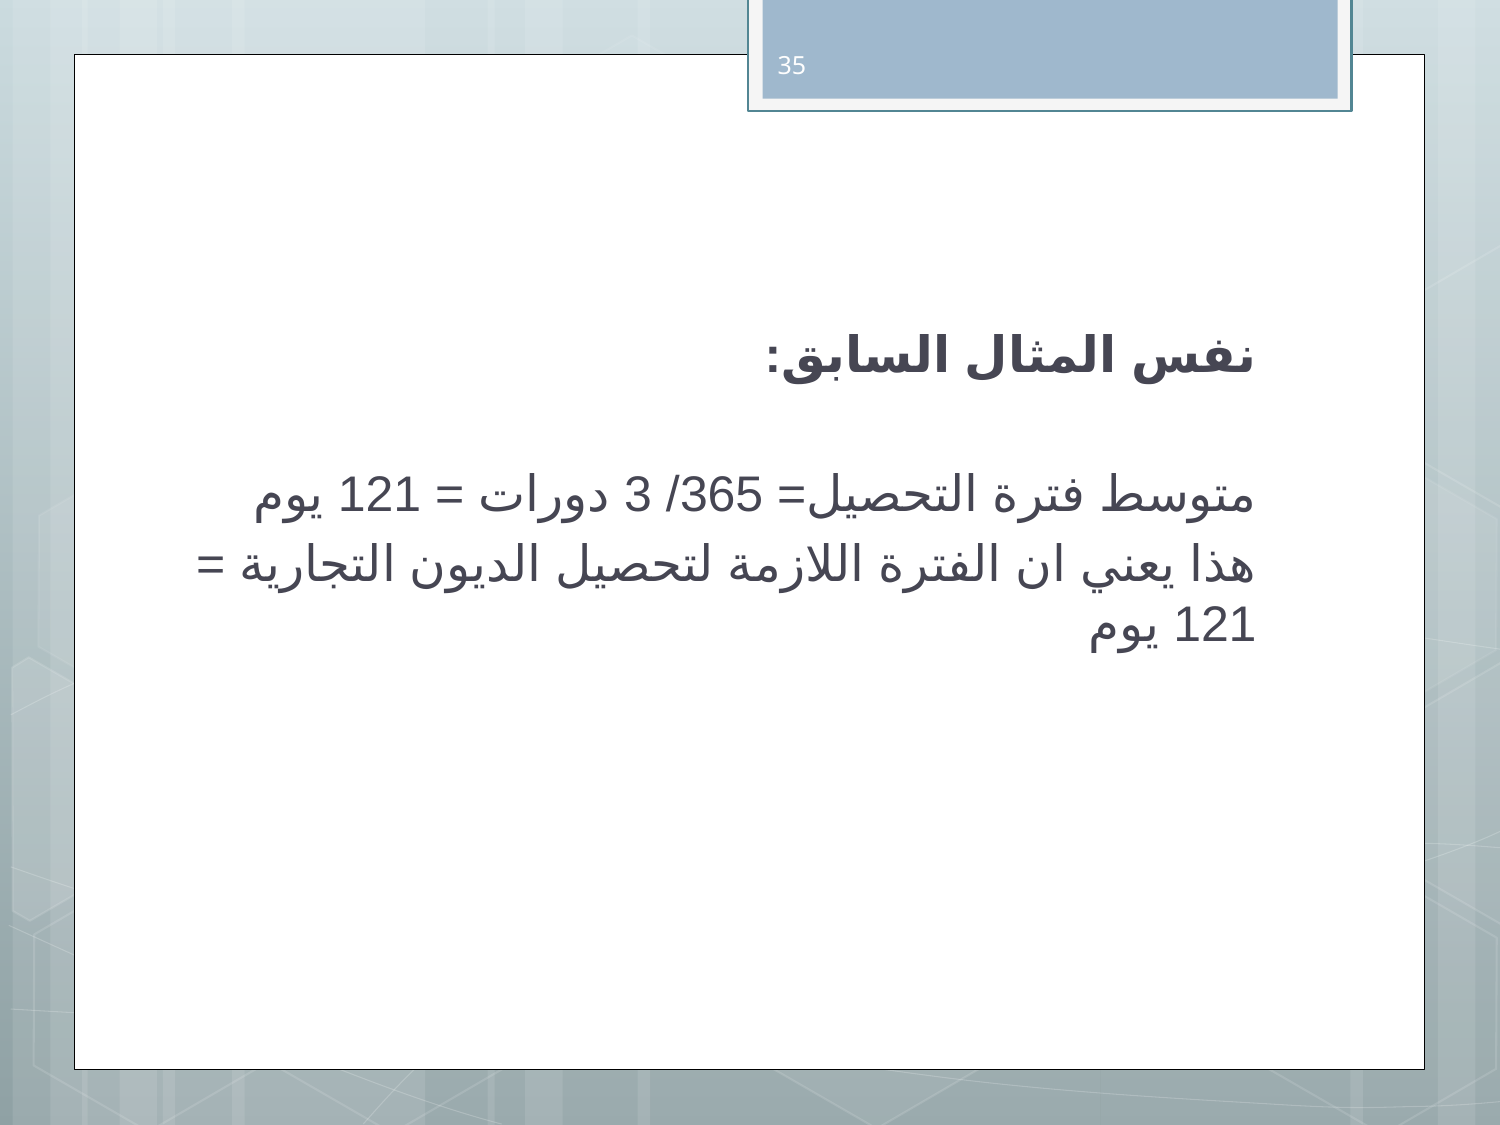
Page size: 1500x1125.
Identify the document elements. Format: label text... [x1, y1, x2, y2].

slide_number 35 [762, 36, 982, 97]
list نفس المثال السابق: متوسط فترة التحصيل= 365/ 3 دورات = 121 يوم هذا يعني ان الفترة اللازمة لتحصيل الديون التجارية = 121 يوم [171, 314, 1283, 891]
